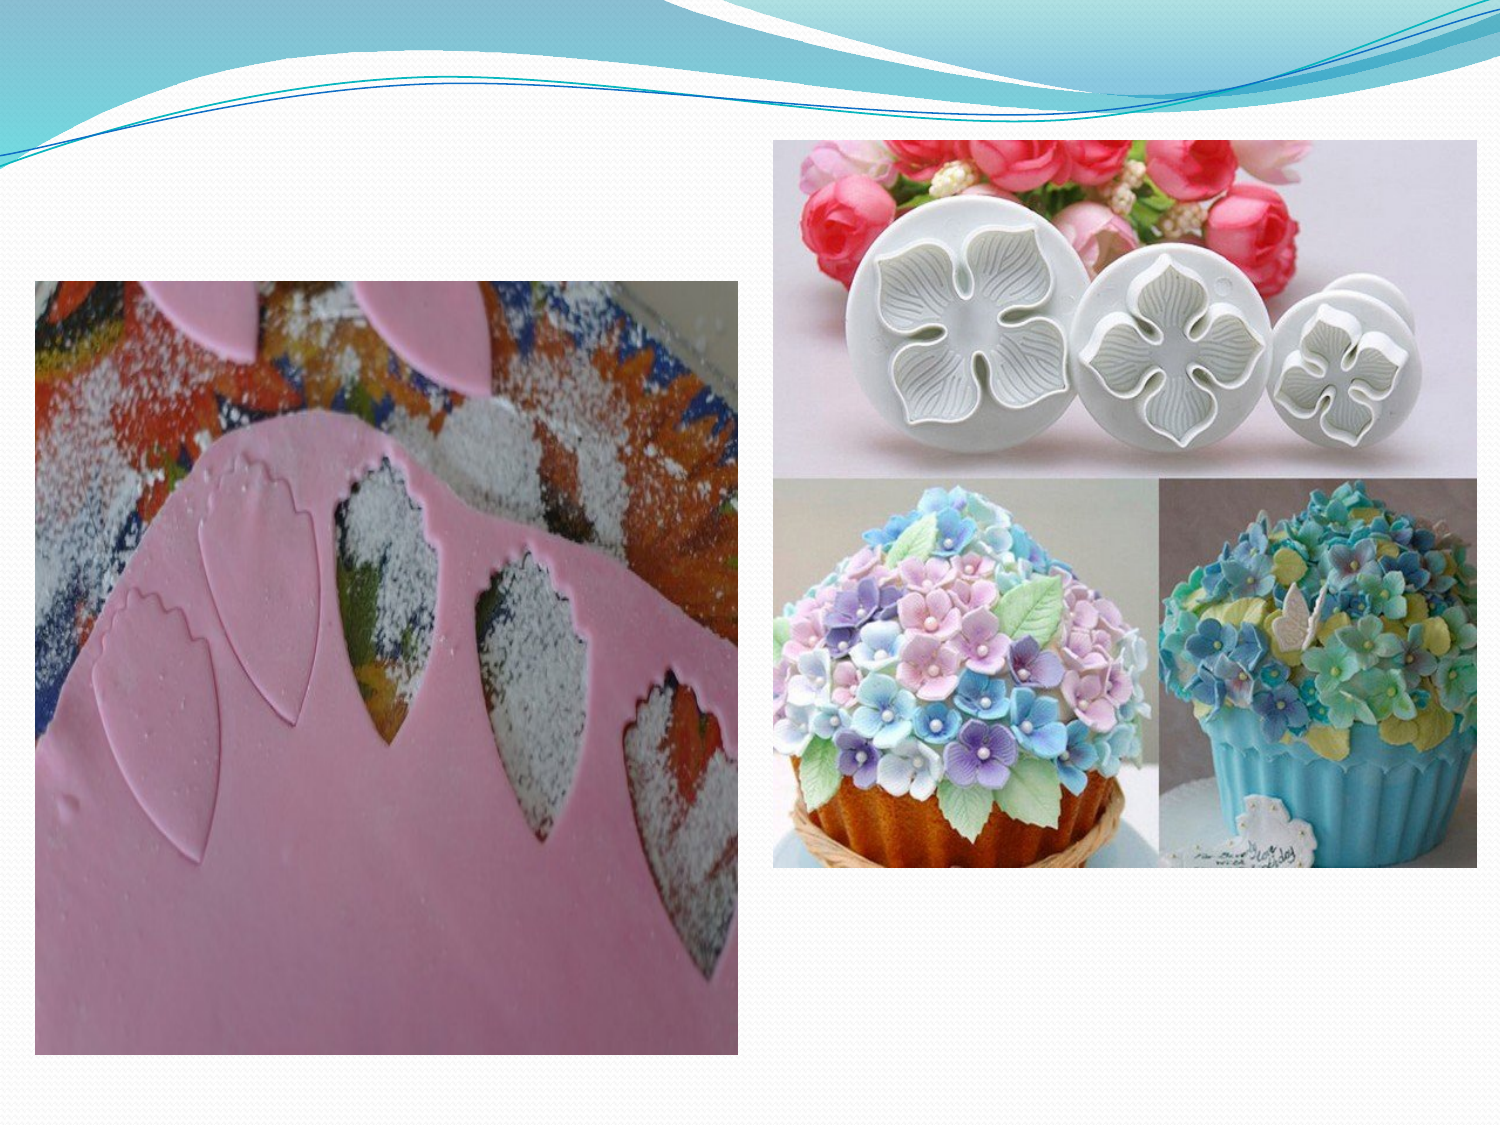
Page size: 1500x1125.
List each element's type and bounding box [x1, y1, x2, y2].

picture [773, 140, 1477, 868]
picture [34, 280, 738, 1055]
